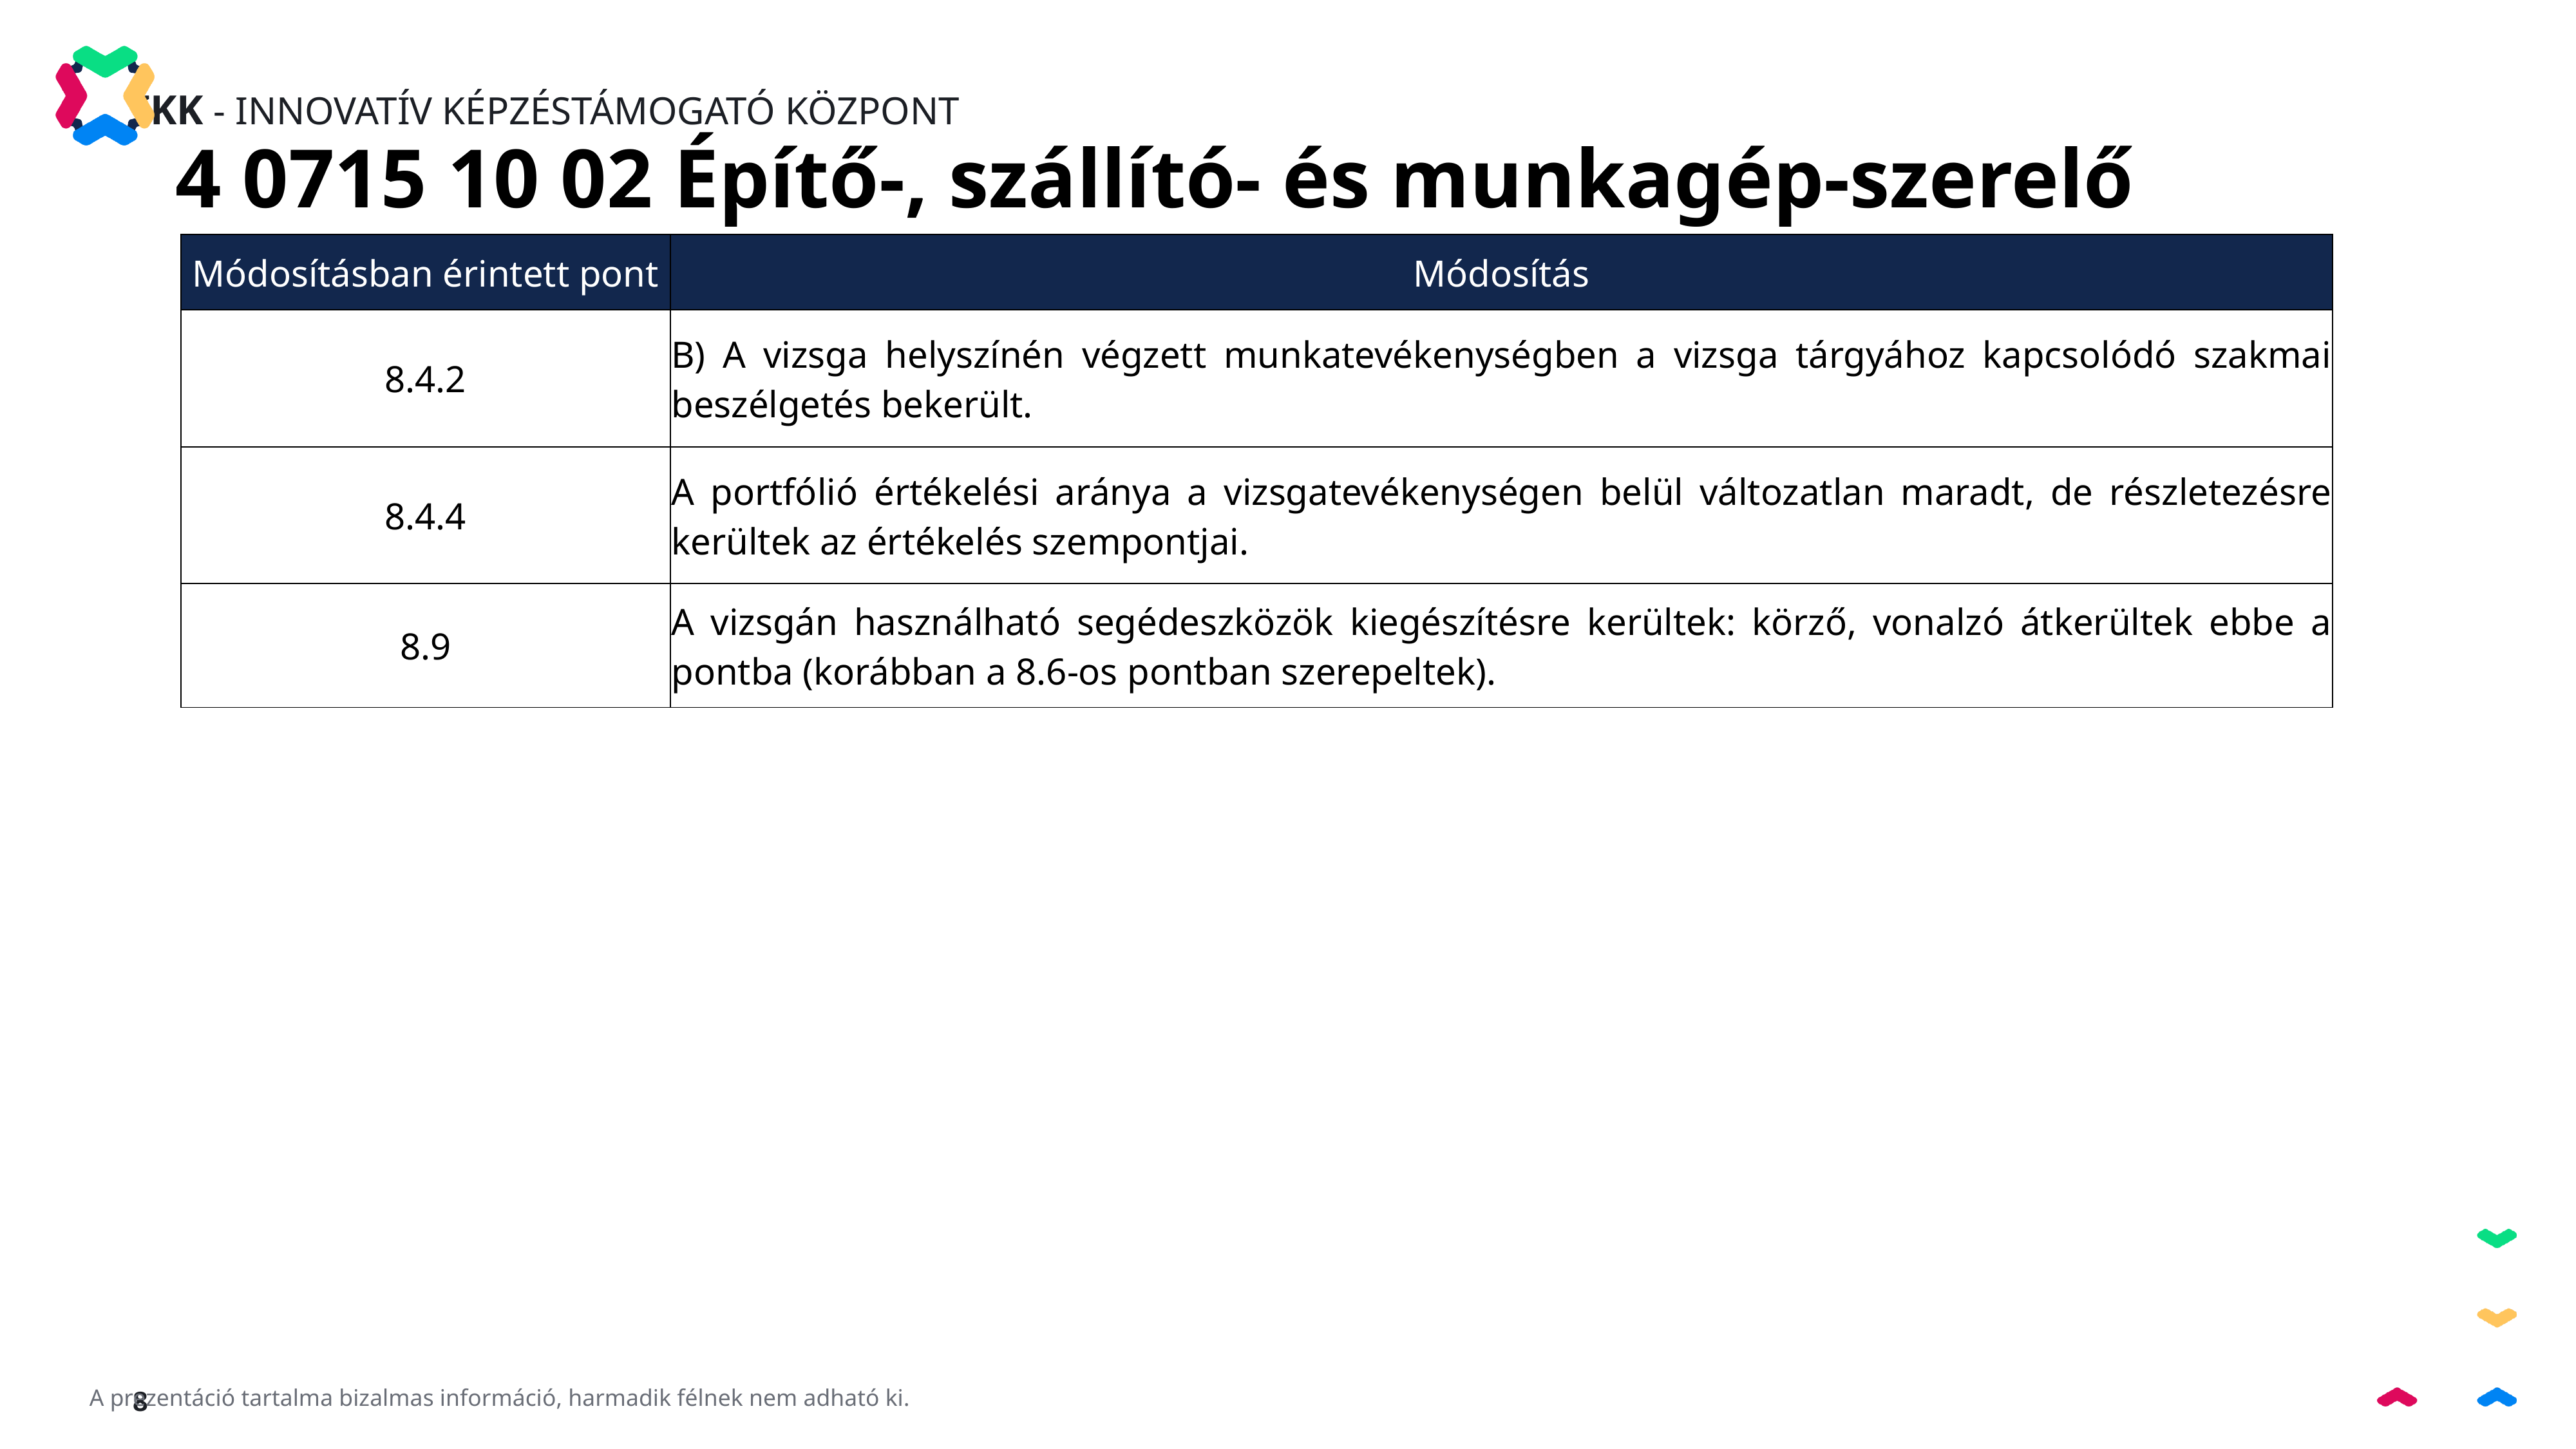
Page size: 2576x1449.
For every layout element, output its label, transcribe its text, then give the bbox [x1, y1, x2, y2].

table_cell A vizsgán használható segédeszközök kiegészítésre kerültek: körző, vonalzó átkerültek ebbe a pontba (korábban a 8.6-os pontban szerepeltek). [671, 584, 2332, 707]
table_cell B) A vizsga helyszínén végzett munkatevékenységben a vizsga tárgyához kapcsolódó szakmai beszélgetés bekerült. [671, 310, 2332, 446]
table_header Módosításban érintett pont [182, 235, 670, 309]
picture [2377, 1229, 2517, 1406]
list 4 0715 10 02 Építő-, szállító- és munkagép-szerelő [175, 127, 2336, 196]
table_cell A portfólió értékelési aránya a vizsgatevékenységen belül változatlan maradt, de részletezésre kerültek az értékelés szempontjai. [671, 448, 2332, 583]
table_cell 8.9 [182, 584, 670, 707]
picture [55, 46, 155, 146]
table_header Módosítás [671, 235, 2332, 309]
table_cell 8.4.2 [182, 310, 670, 446]
table_cell 8.4.4 [182, 448, 670, 583]
